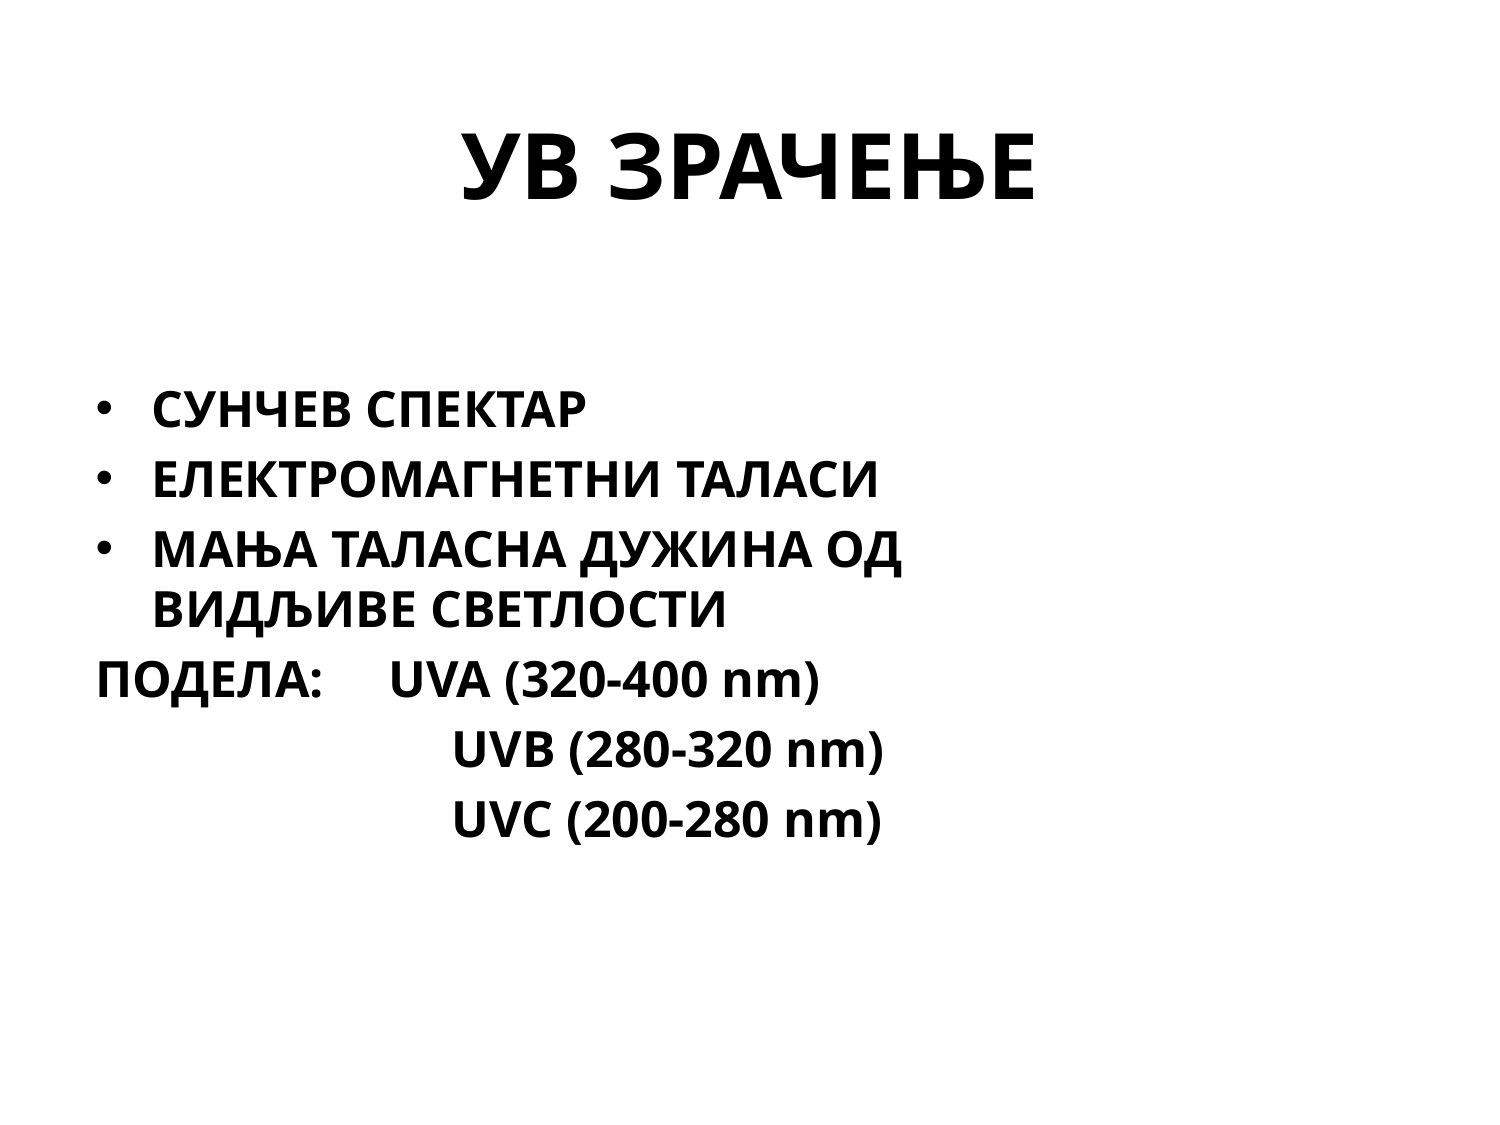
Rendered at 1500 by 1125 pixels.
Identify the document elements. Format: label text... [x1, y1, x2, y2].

title УВ ЗРАЧЕЊЕ [112, 99, 1388, 225]
list СУНЧЕВ СПЕКТАР ЕЛЕКТРОМАГНЕТНИ ТАЛАСИ МАЊА ТАЛАСНА ДУЖИНА ОД ВИДЉИВЕ СВЕТЛОСТИ ПОДЕЛА: UVA (320-400 nm) UVB (280-320 nm) UVC (200-280 nm) [80, 299, 1036, 975]
